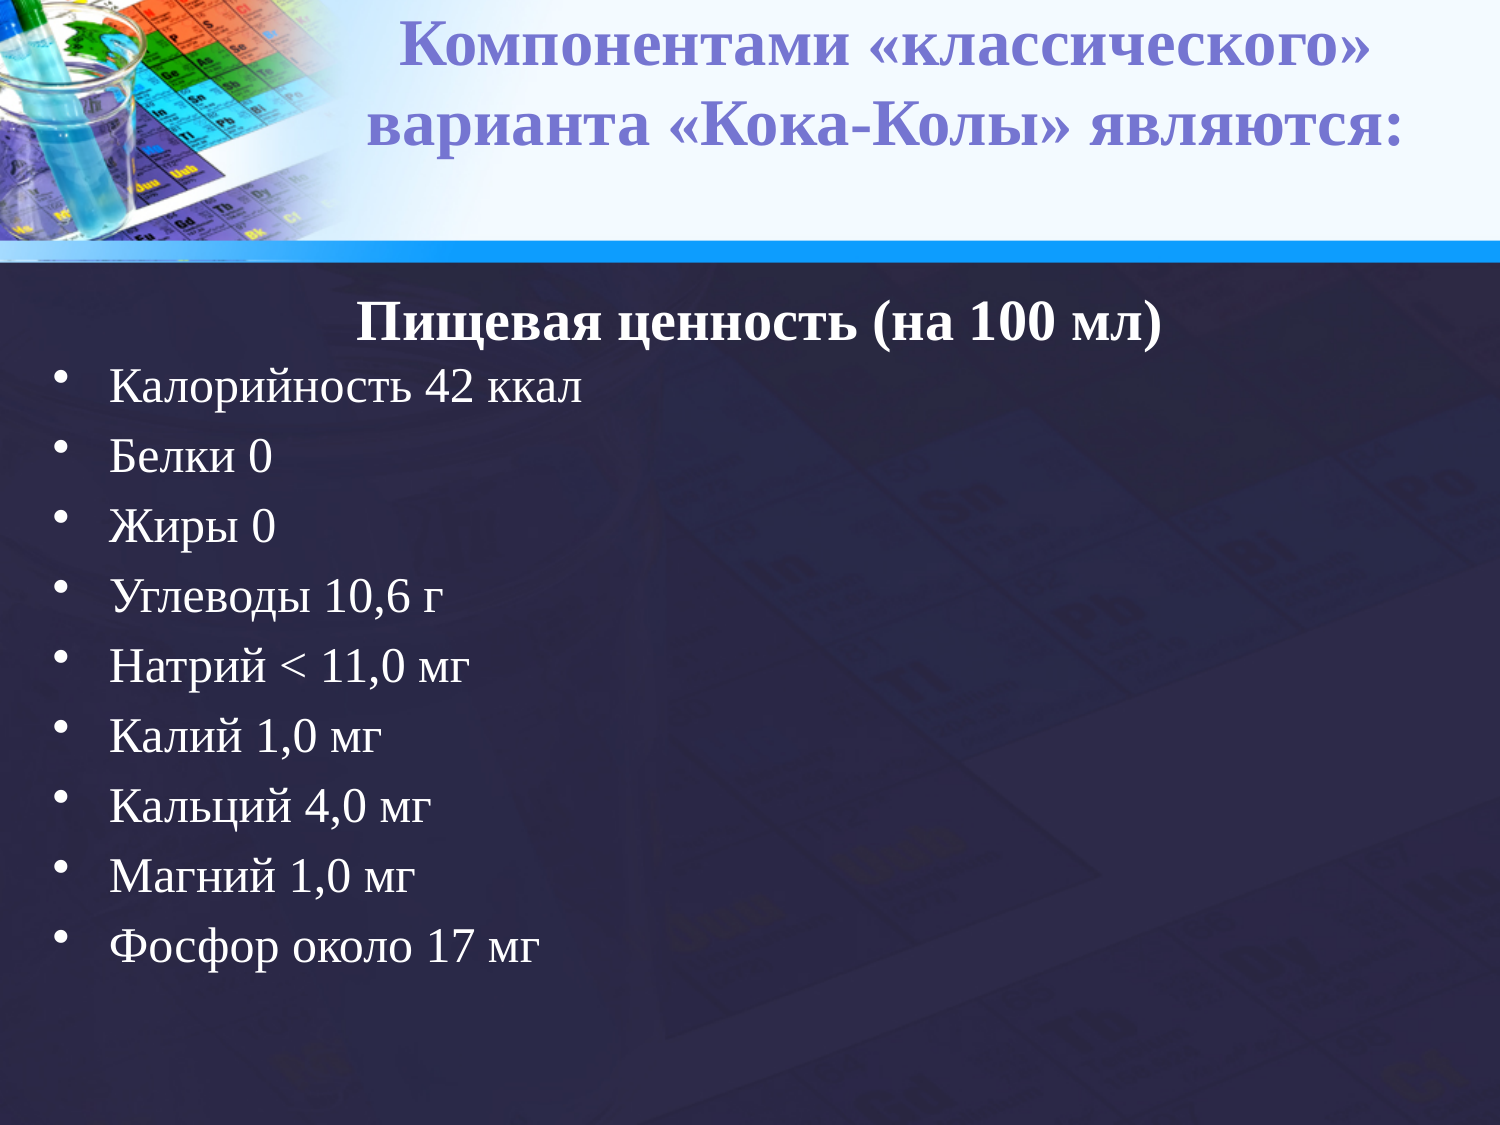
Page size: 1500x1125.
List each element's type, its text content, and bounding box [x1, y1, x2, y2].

picture [0, 0, 1500, 1125]
text_box Пищевая ценность (на 100 мл) [342, 275, 1179, 360]
list Калорийность 42 ккал Белки 0 Жиры 0 Углеводы 10,6 г Натрий < 11,0 мг Калий 1,0 мг Кальций 4,0 мг Магний 1,0 мг Фосфор около 17 мг [37, 274, 1463, 1013]
title Компонентами «классического» варианта «Кока-Колы» являются: [317, 24, 1456, 213]
